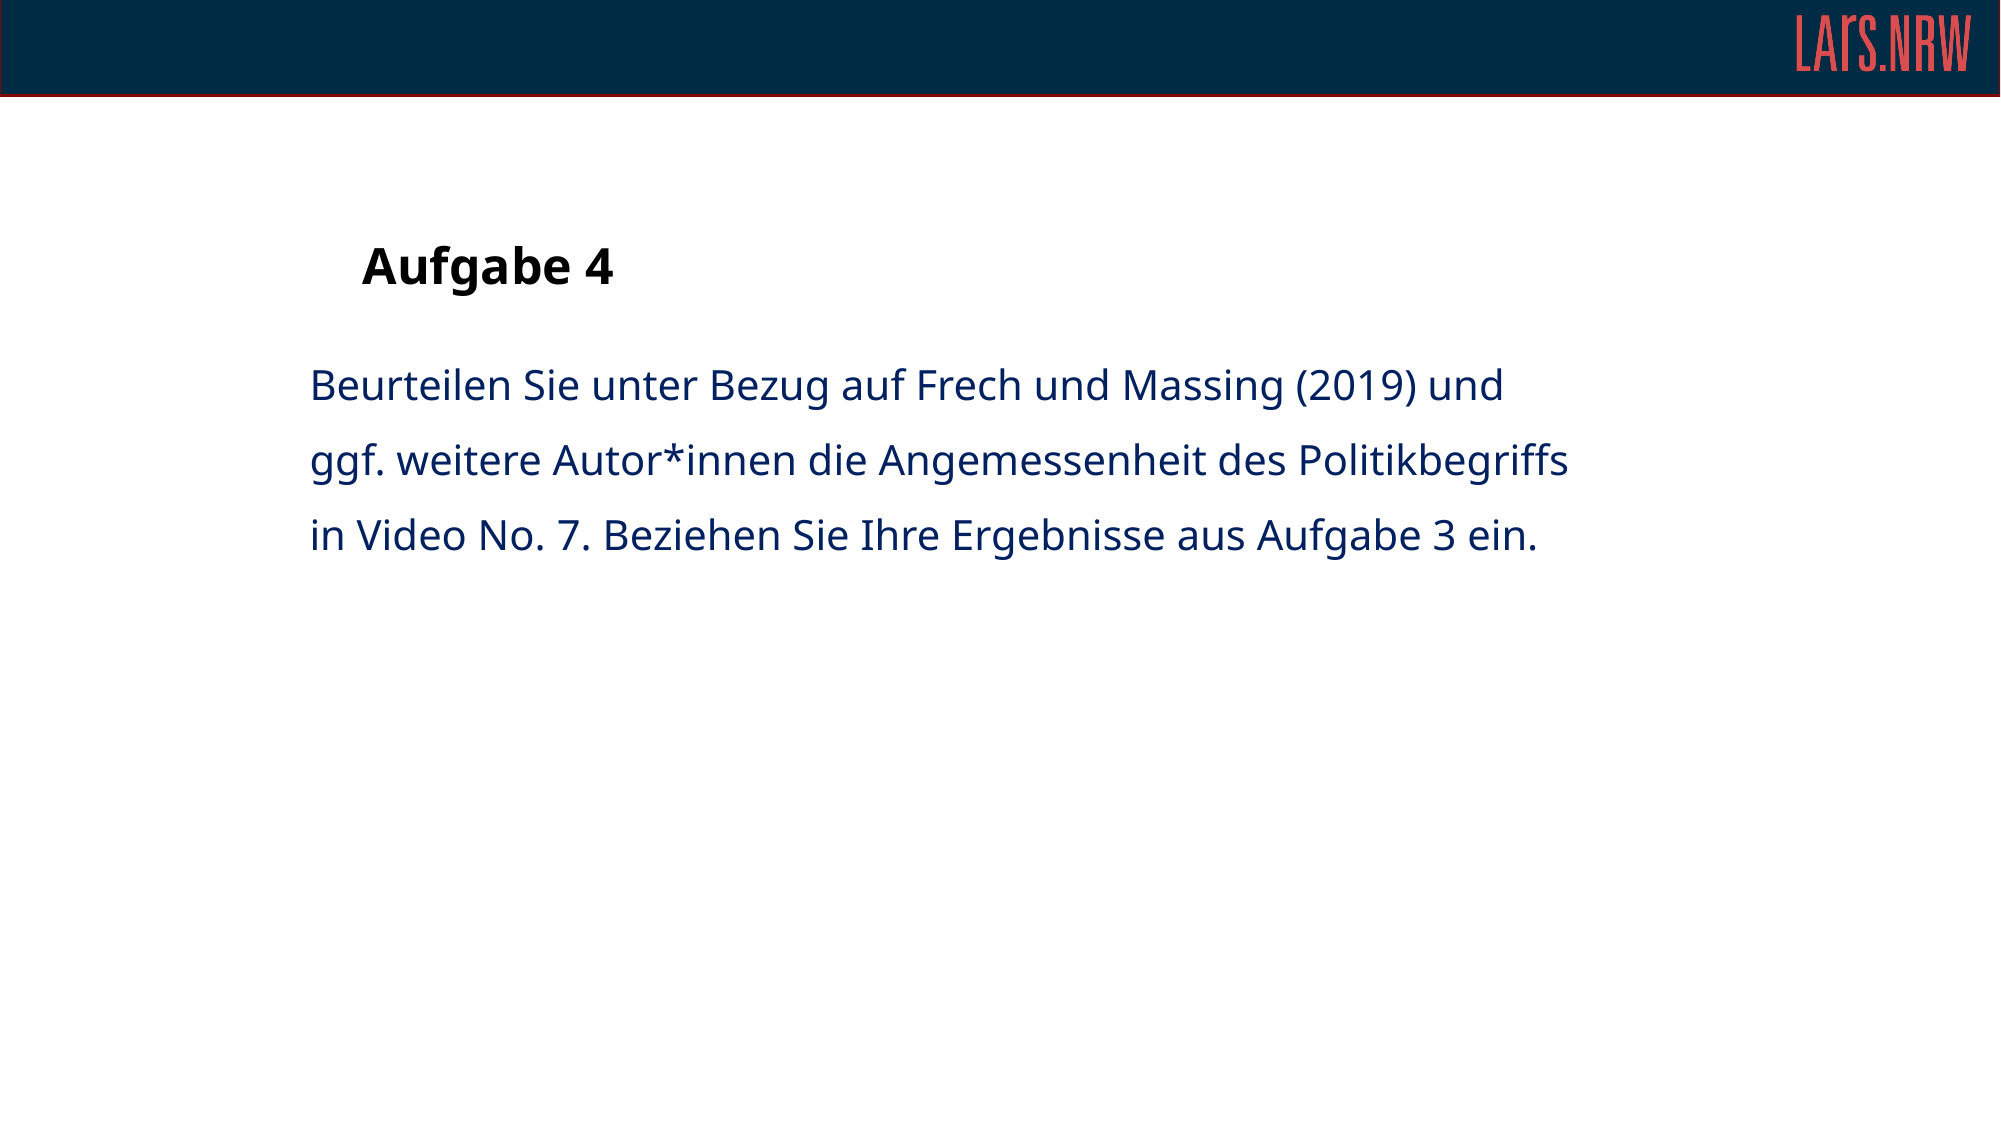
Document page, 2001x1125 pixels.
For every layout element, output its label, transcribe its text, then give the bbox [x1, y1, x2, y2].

title Aufgabe 4 [347, 210, 1030, 327]
list Beurteilen Sie unter Bezug auf Frech und Massing (2019) und ggf. weitere Autor*innen die Angemessenheit des Politikbegriffs in Video No. 7. Beziehen Sie Ihre Ergebnisse aus Aufgabe 3 ein. [294, 326, 1592, 901]
picture [1779, 3, 1977, 86]
